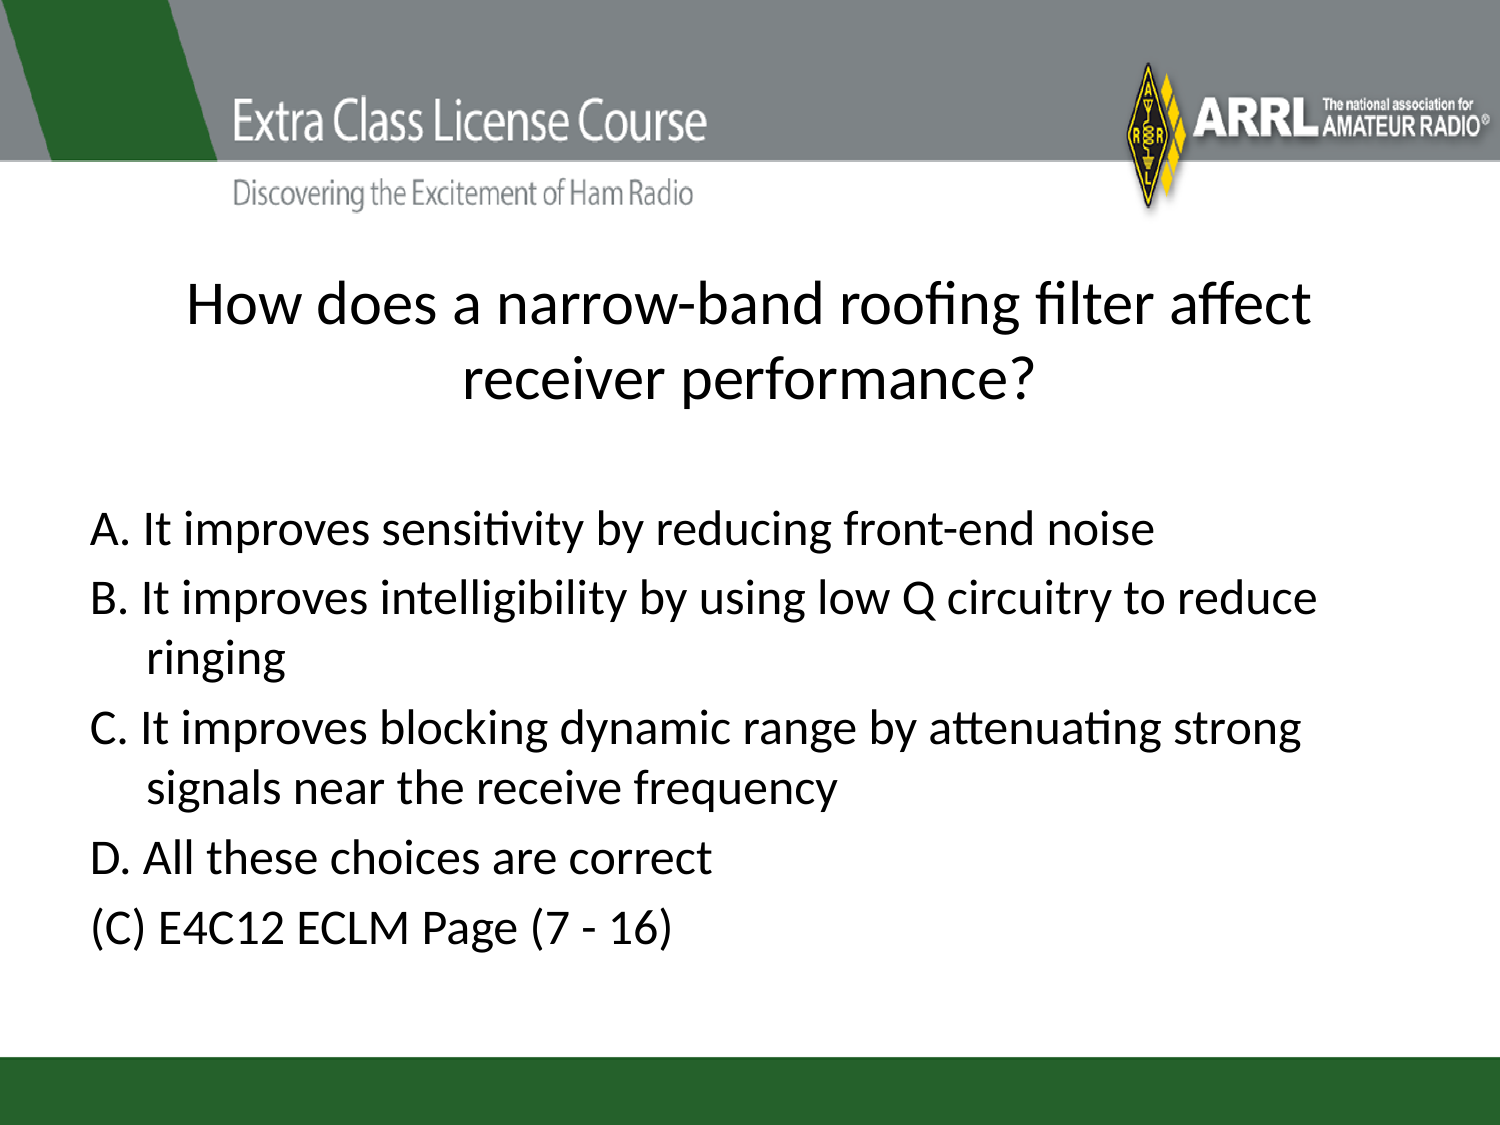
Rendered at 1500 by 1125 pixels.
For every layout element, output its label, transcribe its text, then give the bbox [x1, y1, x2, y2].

title How does a narrow-band roofing filter affect receiver performance? [75, 254, 1425, 435]
list A. It improves sensitivity by reducing front-end noise B. It improves intelligibility by using low Q circuitry to reduce ringing C. It improves blocking dynamic range by attenuating strong signals near the receive frequency D. All these choices are correct (C) E4C12 ECLM Page (7 - 16) [75, 487, 1425, 1005]
picture [0, 0, 1500, 1125]
